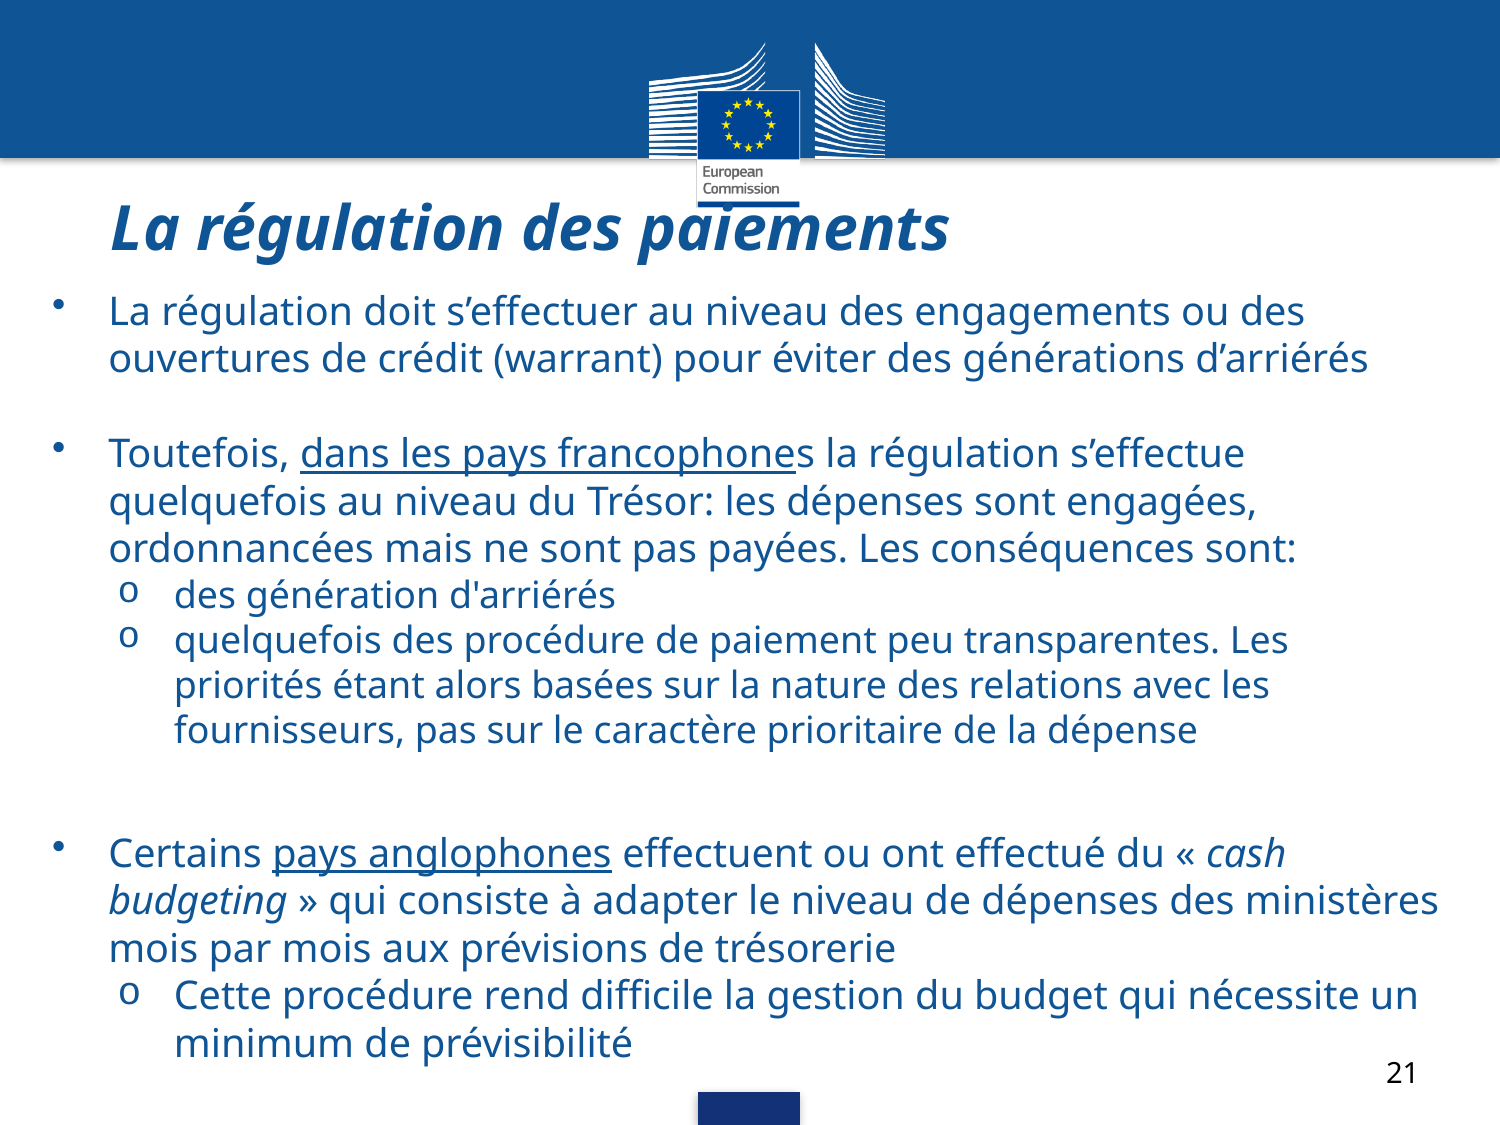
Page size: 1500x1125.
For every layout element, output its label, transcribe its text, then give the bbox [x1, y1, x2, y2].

slide_number 21 [1370, 1046, 1500, 1125]
picture [649, 42, 885, 172]
title La régulation des paiements [36, 172, 1500, 279]
list La régulation doit s’effectuer au niveau des engagements ou des ouvertures de crédit (warrant) pour éviter des générations d’arriérés Toutefois, dans les pays francophones la régulation s’effectue quelquefois au niveau du Trésor: les dépenses sont engagées, ordonnancées mais ne sont pas payées. Les conséquences sont: des génération d'arriérés quelquefois des procédure de paiement peu transparentes. Les priorités étant alors basées sur la nature des relations avec les fournisseurs, pas sur le caractère prioritaire de la dépense Certains pays anglophones effectuent ou ont effectué du « cash budgeting » qui consiste à adapter le niveau de dépenses des ministères mois par mois aux prévisions de trésorerie Cette procédure rend difficile la gestion du budget qui nécessite un minimum de prévisibilité [36, 279, 1458, 1125]
